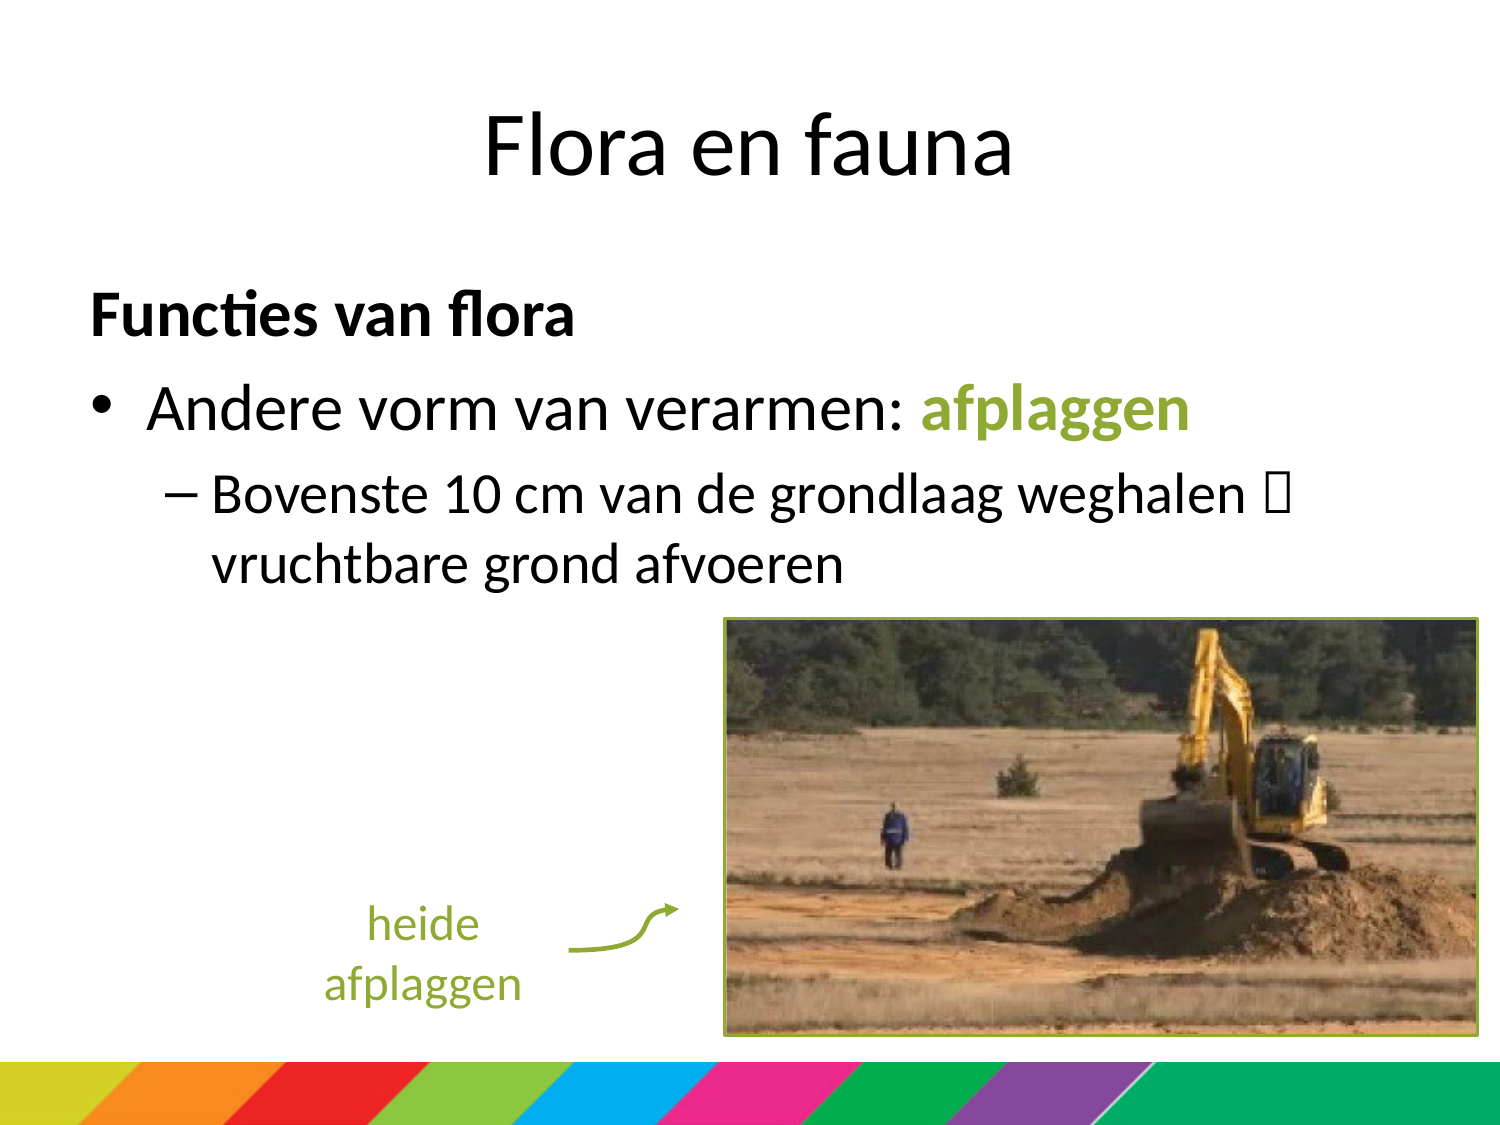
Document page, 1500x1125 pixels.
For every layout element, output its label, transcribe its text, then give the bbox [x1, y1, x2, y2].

picture [0, 1062, 574, 1125]
list Functies van flora Andere vorm van verarmen: afplaggen Bovenste 10 cm van de grondlaag weghalen  vruchtbare grond afvoeren [75, 262, 1425, 1005]
text_box heide afplaggen [277, 882, 569, 1018]
picture [656, 1062, 1500, 1125]
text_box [568, 908, 680, 952]
title Flora en fauna [75, 45, 1425, 233]
picture [726, 619, 1477, 1034]
